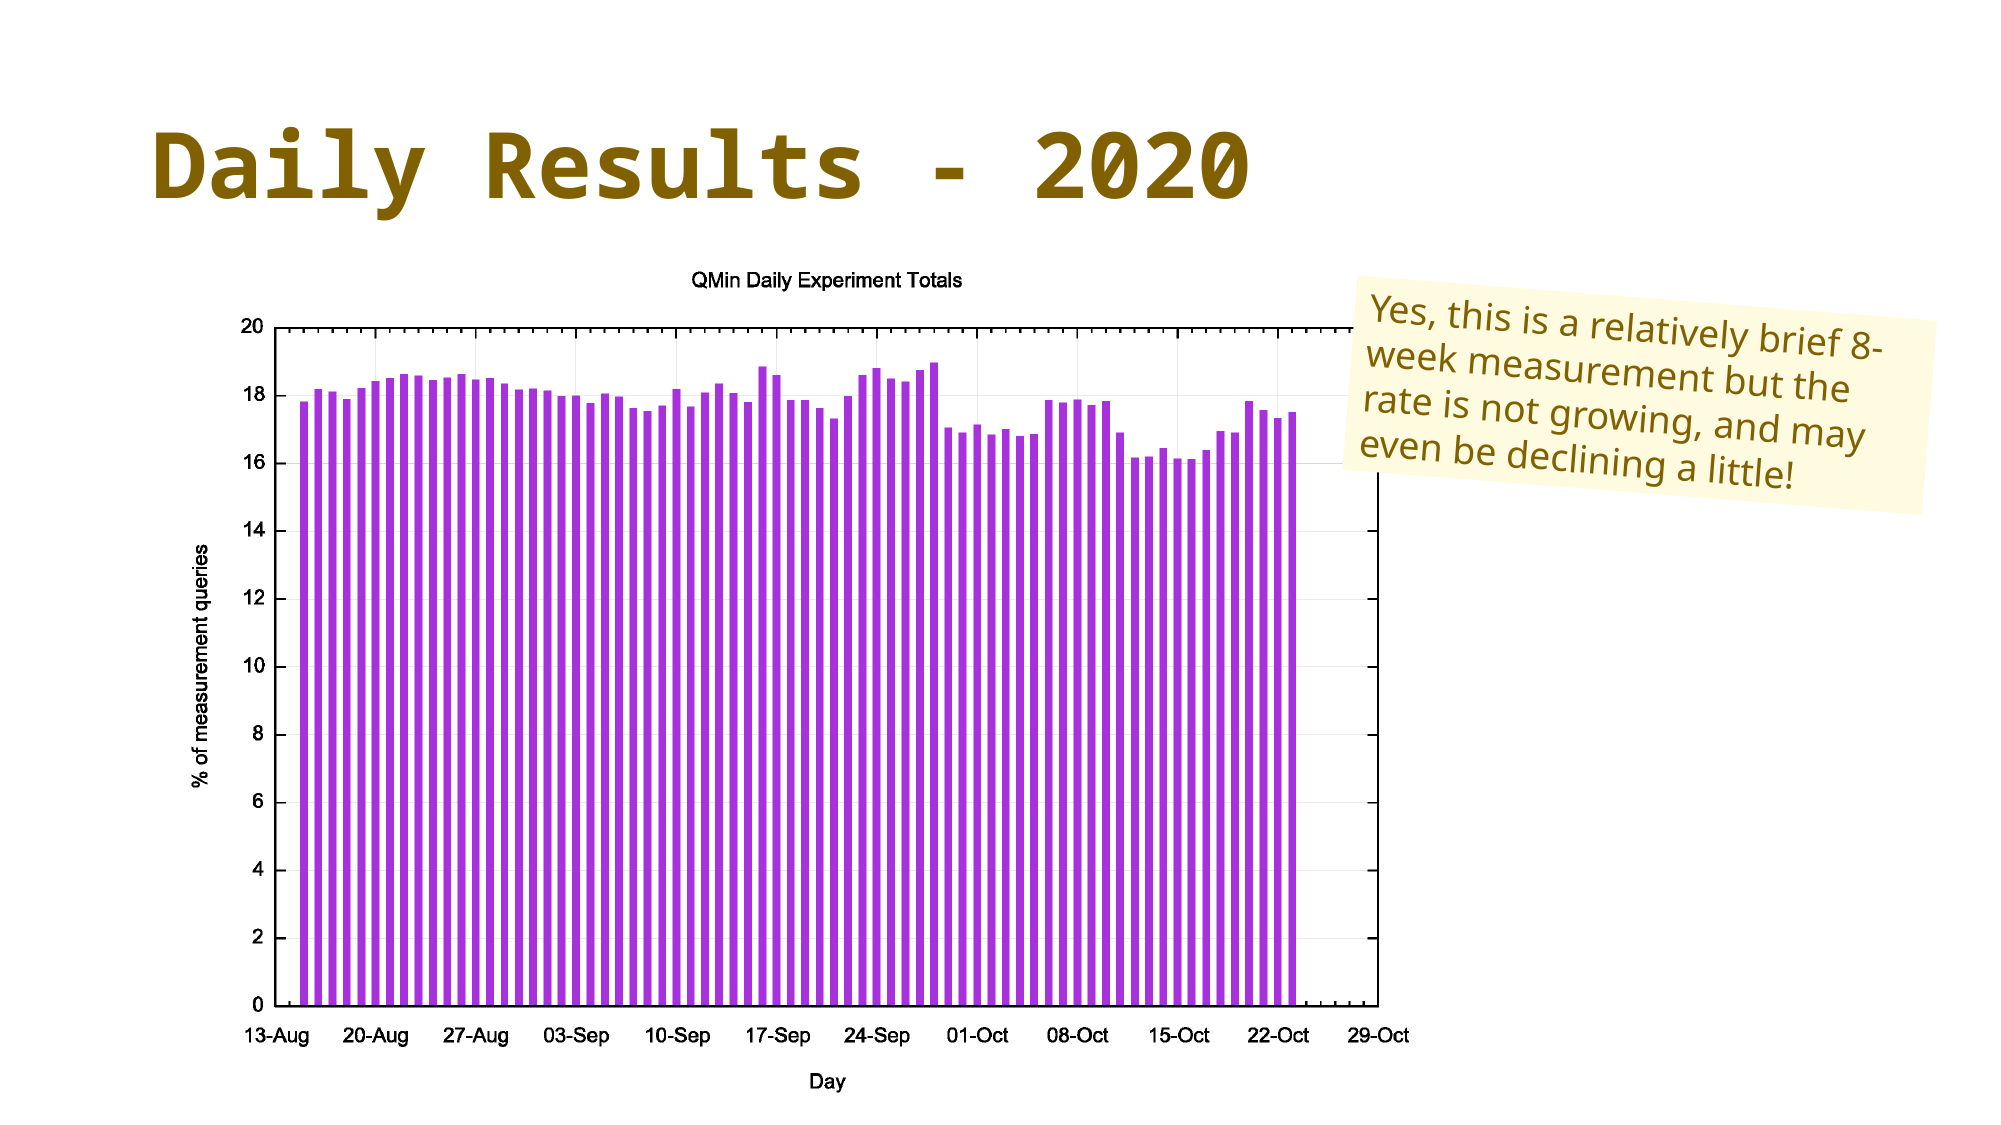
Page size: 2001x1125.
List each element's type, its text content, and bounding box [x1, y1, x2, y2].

text_box Yes, this is a relatively brief 8-week measurement but the rate is not growing, and may even be declining a little! [1414, 279, 1937, 515]
picture [176, 236, 1414, 1105]
title Daily Results - 2020 [137, 59, 1863, 278]
